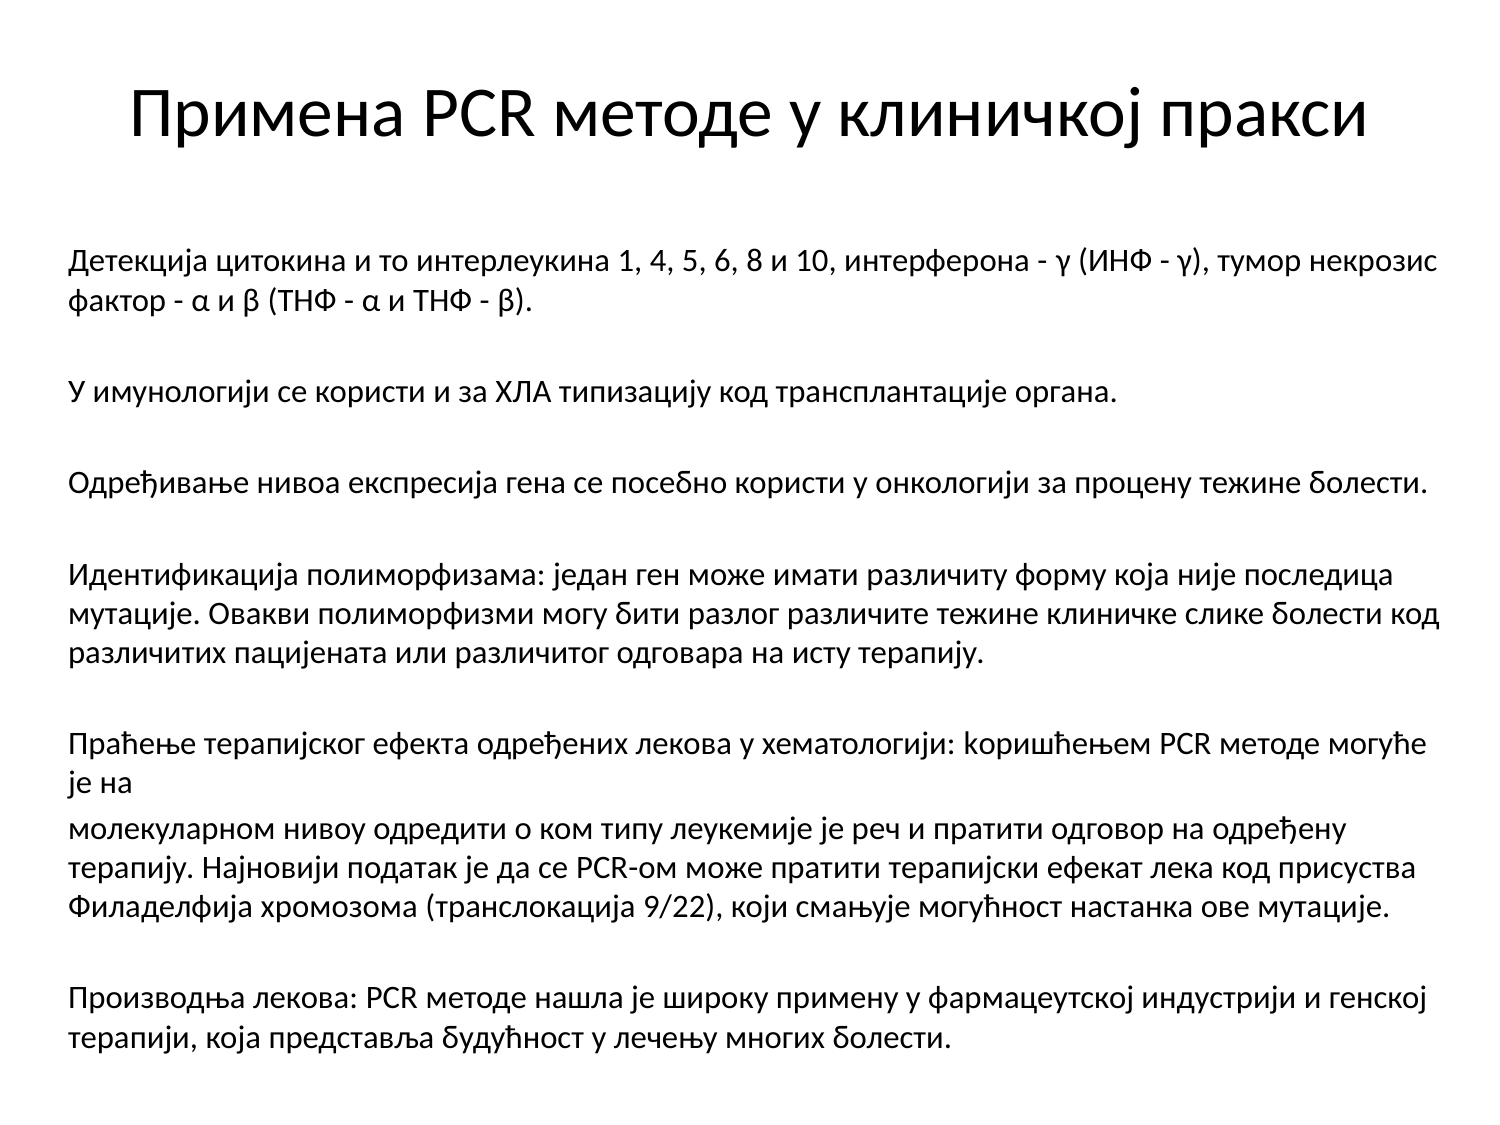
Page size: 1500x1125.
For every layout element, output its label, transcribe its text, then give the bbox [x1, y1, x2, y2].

subtitle Детекција цитокина и то интерлеукина 1, 4, 5, 6, 8 и 10, интерферона - γ (ИНФ - γ), тумор некрозис фактор - α и β (ТНФ - α и ТНФ - β). У имунологији се користи и за ХЛА типизацију код трансплантације органа. Одређивање нивоа експресија гена се посебно користи у онкологији за процену тежине болести. Идентификација полиморфизама: један ген може имати различиту форму која није последица мутације. Овакви полиморфизми могу бити разлог различите тежине клиничке слике болести код различитих пацијената или различитог одговара на исту терапију. Праћење терапијског ефекта одређених лекова у хематологији: kоришћењем PCR методе могуће је на молекуларном нивоу одредити о ком типу леукемије је реч и пратити одговор на одређену терапију. Најновији податак је да се PCR-ом може пратити терапијски ефекат лека код присуства Филаделфија хромозома (транслокација 9/22), који смањује могућност настанка ове мутације. Производња лекова: PCR методе нашла је широку примену у фармацеутској индустрији и генској терапији, која представља будућност у лечењу многих болести. [53, 231, 1459, 1083]
title Примена PCR методе у клиничкој пракси [112, 30, 1388, 185]
